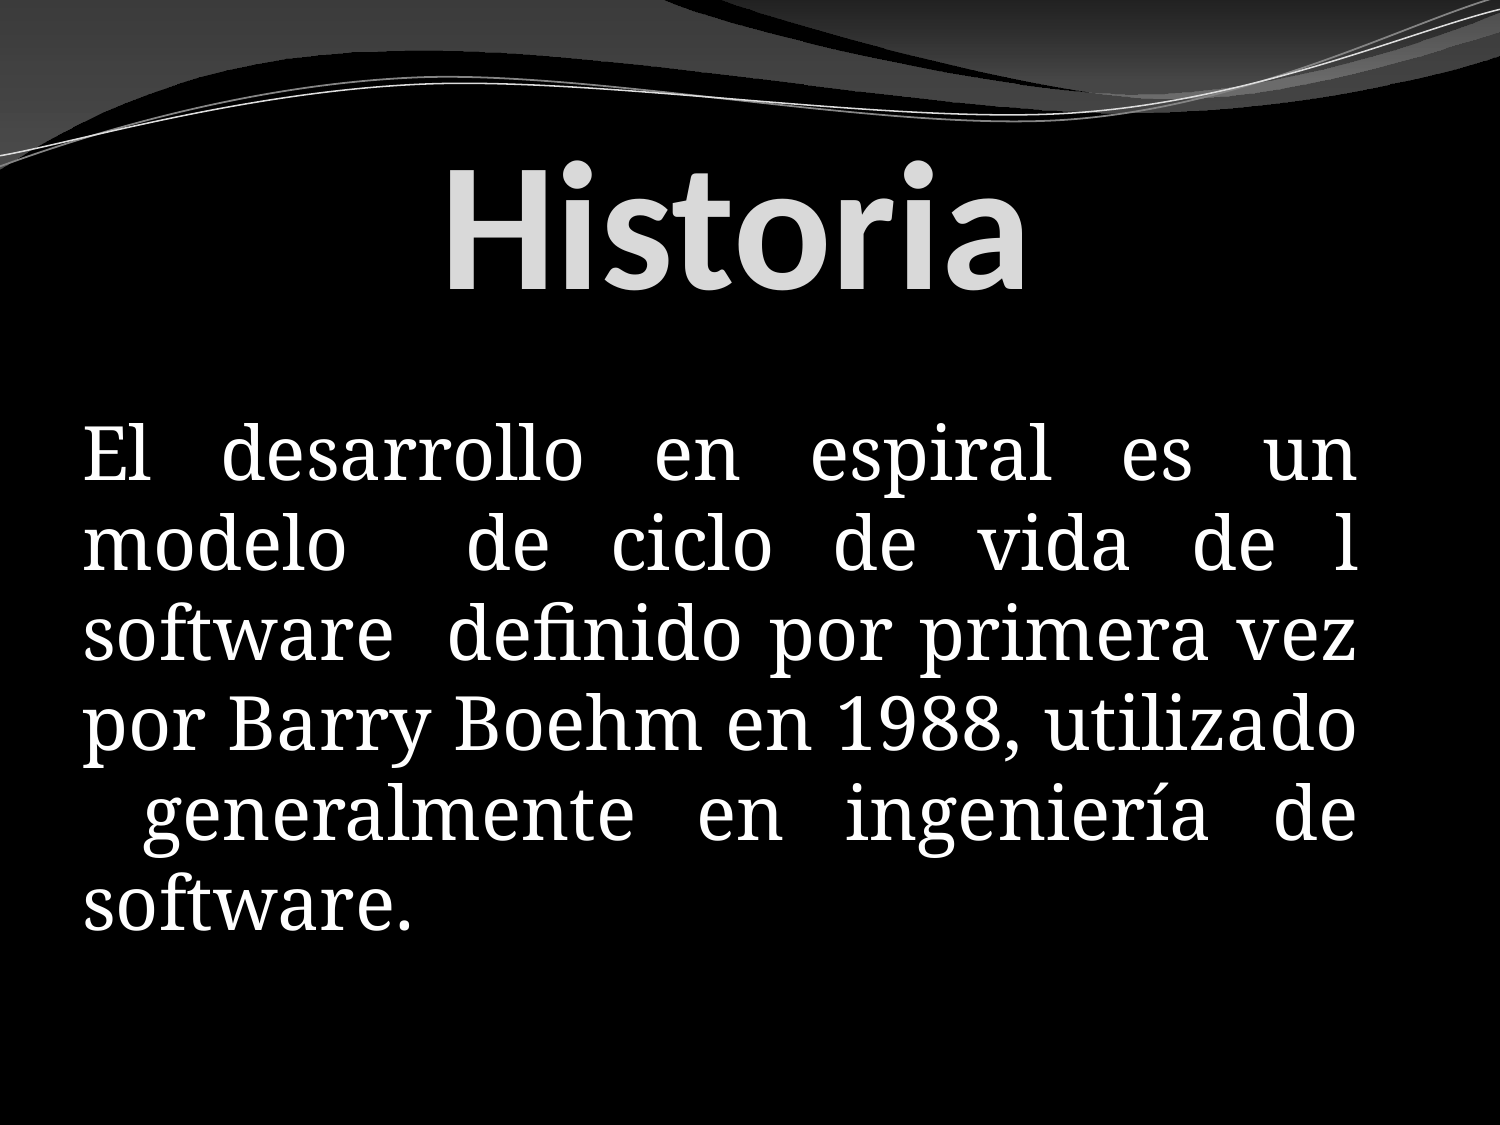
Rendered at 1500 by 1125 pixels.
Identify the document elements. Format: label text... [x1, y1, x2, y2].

title Historia [93, 140, 1382, 326]
subtitle El desarrollo en espiral es un modelo de ciclo de vida de l software definido por primera vez por Barry Boehm en 1988, utilizado generalmente en ingeniería de software. [82, 398, 1371, 715]
